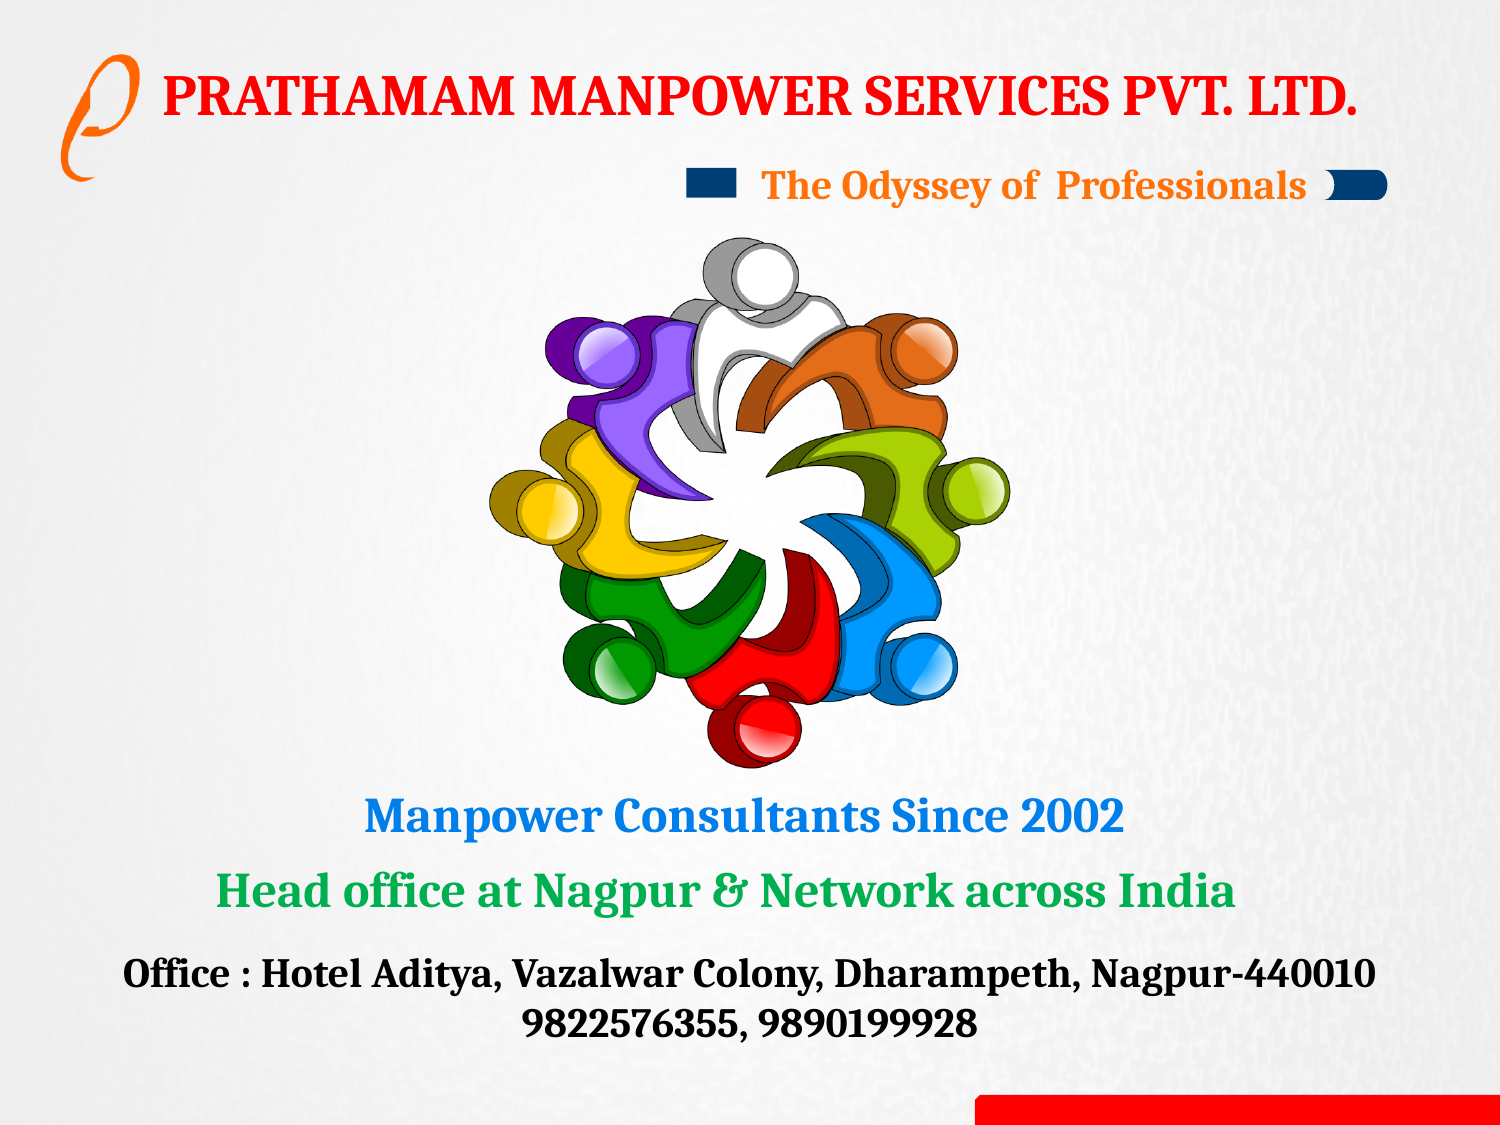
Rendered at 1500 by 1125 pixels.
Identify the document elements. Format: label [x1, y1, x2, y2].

text_box [685, 149, 1388, 217]
picture [0, 42, 201, 194]
picture [0, 0, 1500, 1125]
